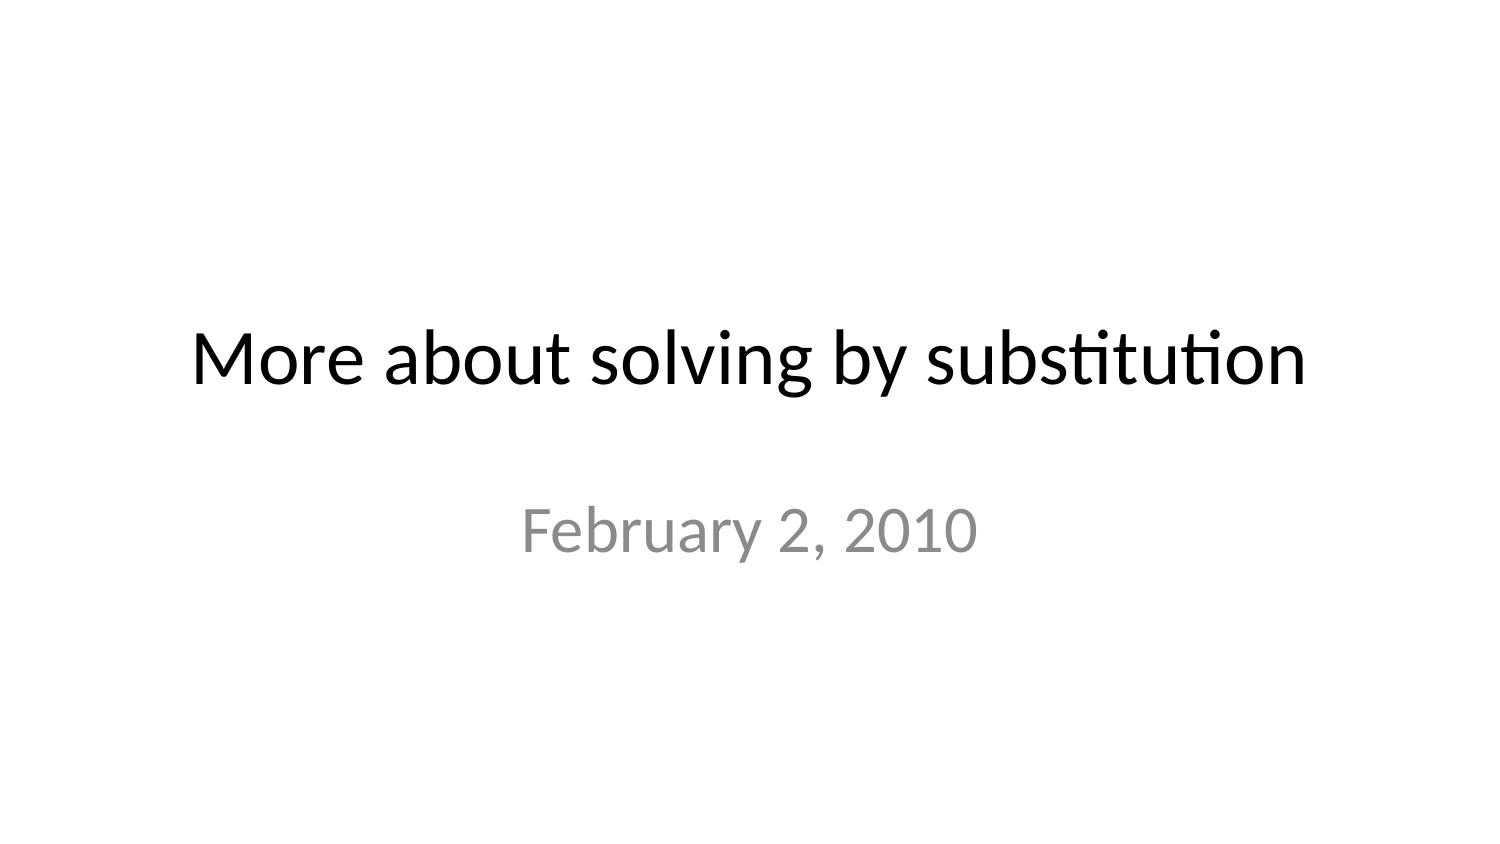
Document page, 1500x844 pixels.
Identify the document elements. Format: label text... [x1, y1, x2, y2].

title More about solving by substitution [112, 262, 1388, 443]
subtitle February 2, 2010 [225, 478, 1275, 694]
